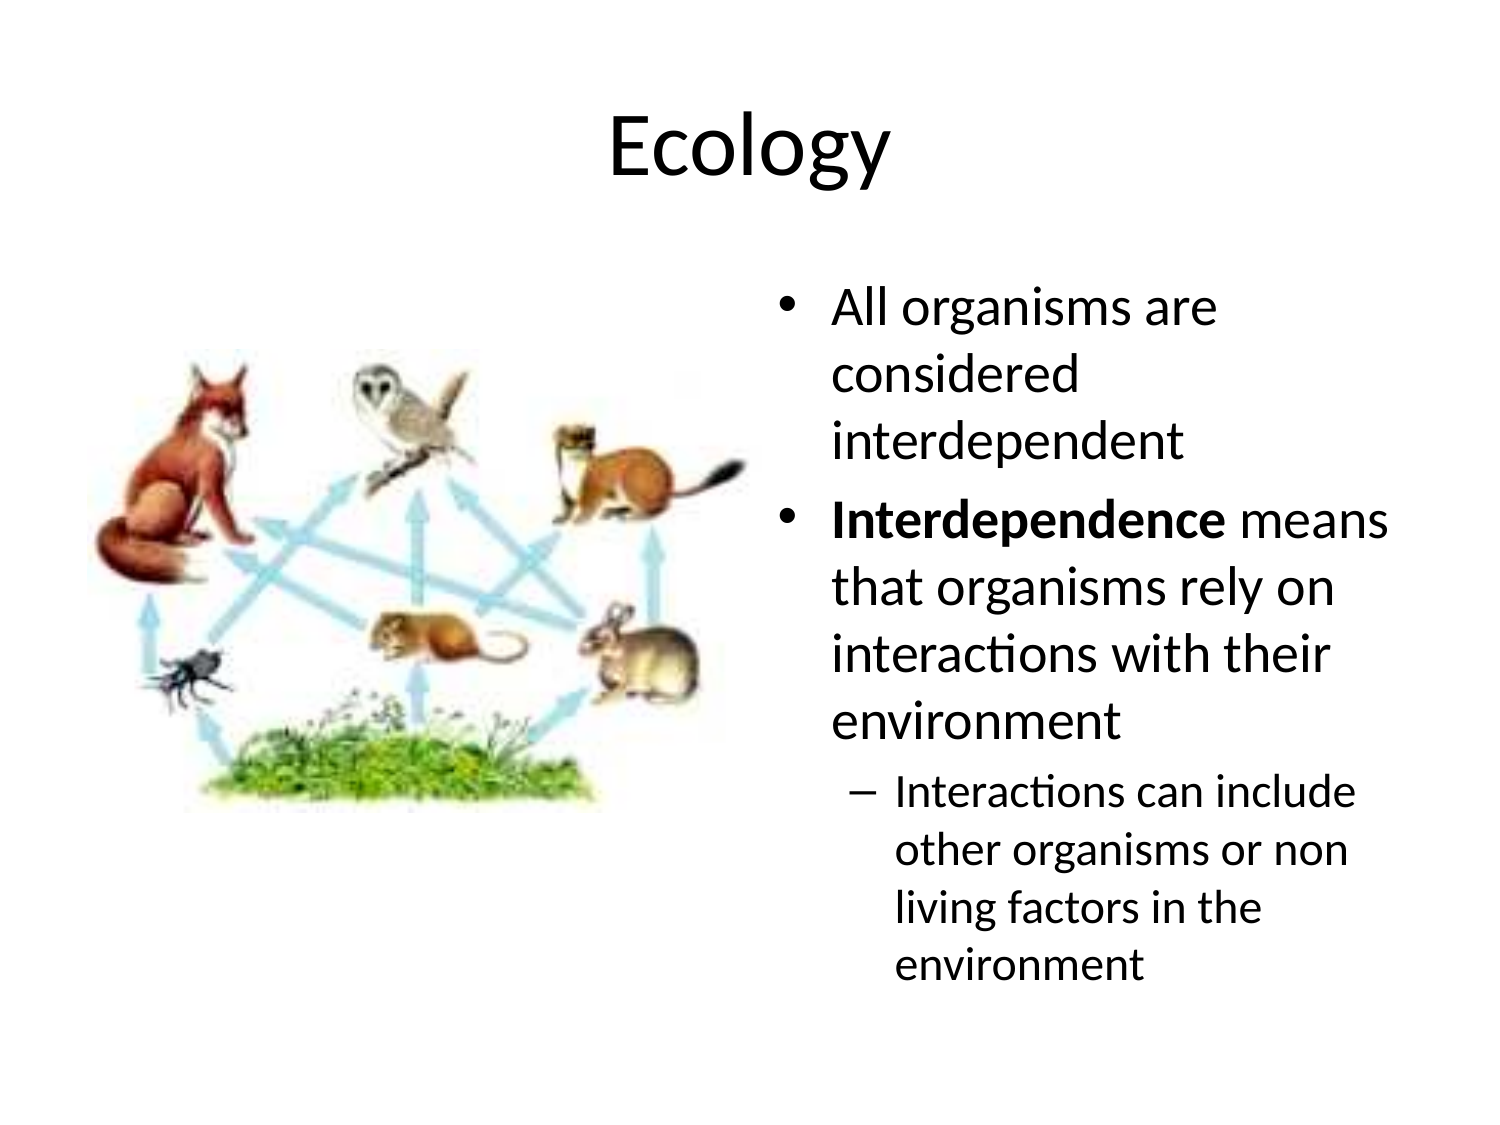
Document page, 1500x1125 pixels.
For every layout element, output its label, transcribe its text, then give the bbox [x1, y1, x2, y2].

picture [87, 349, 762, 813]
list All organisms are considered interdependent Interdependence means that organisms rely on interactions with their environment Interactions can include other organisms or non living factors in the environment [762, 262, 1425, 1005]
title Ecology [75, 45, 1425, 233]
